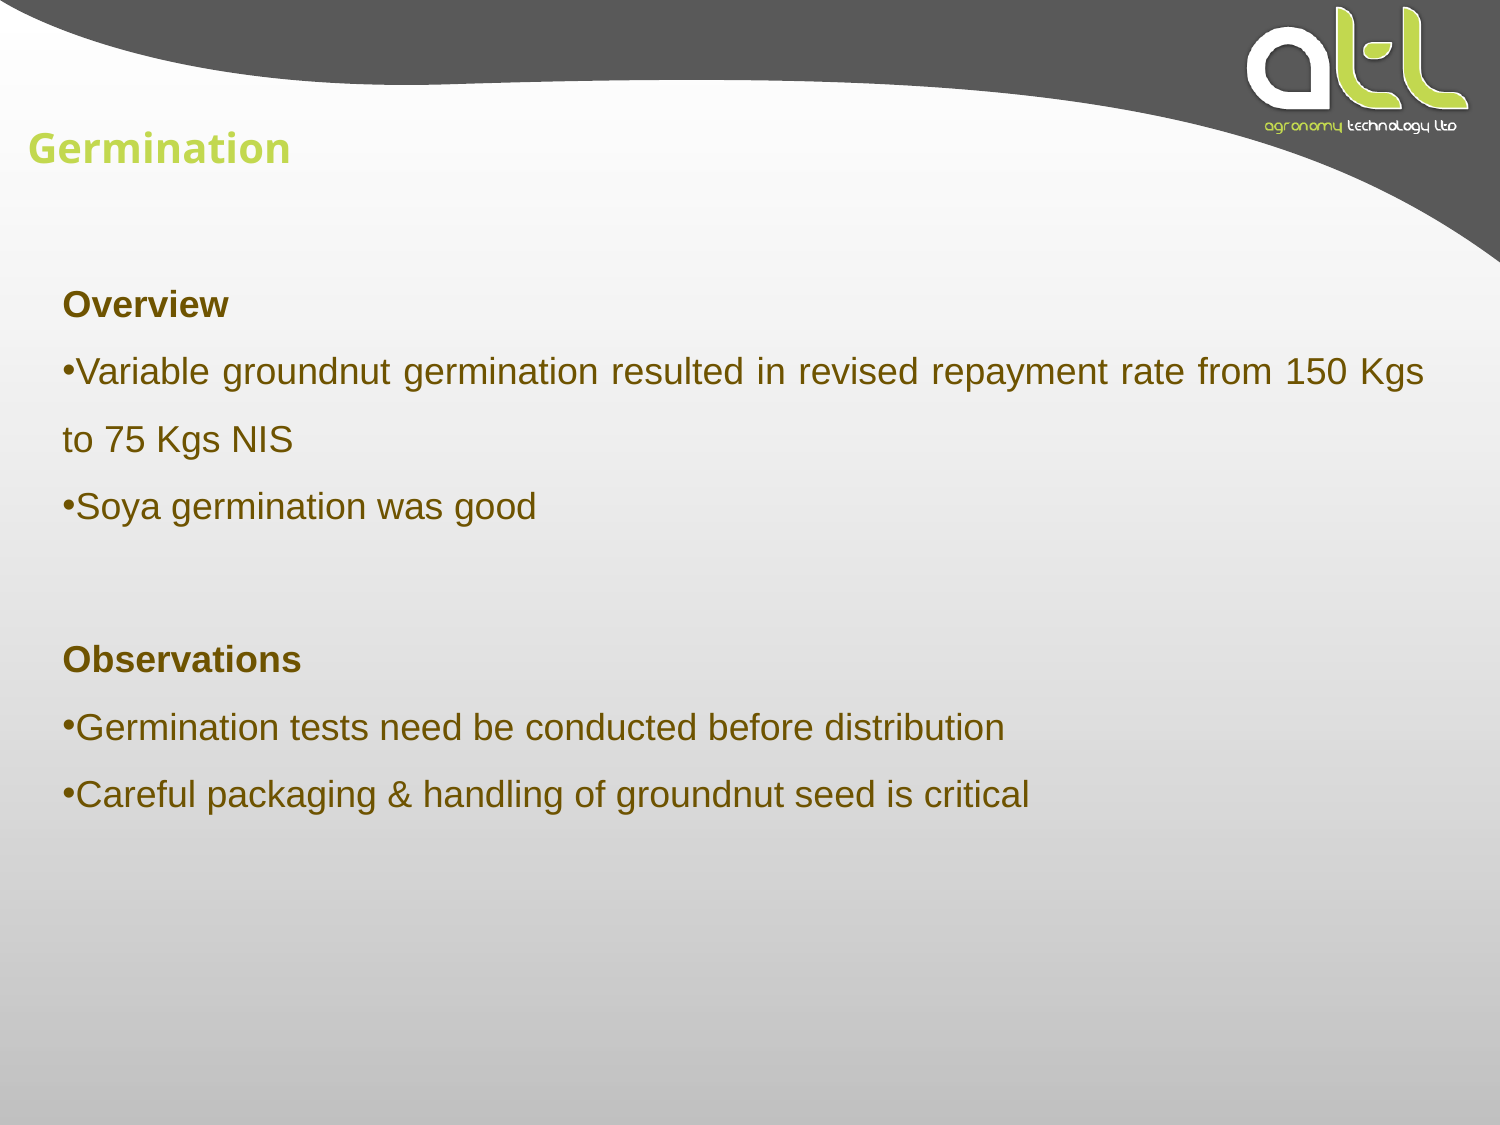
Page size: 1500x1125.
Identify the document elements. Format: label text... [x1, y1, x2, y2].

list Overview Variable groundnut germination resulted in revised repayment rate from 150 Kgs to 75 Kgs NIS Soya germination was good [62, 212, 1425, 612]
list Observations Germination tests need be conducted before distribution Careful packaging & handling of groundnut seed is critical [62, 612, 1425, 1075]
title Germination [12, 114, 1188, 213]
picture [1237, 0, 1476, 134]
